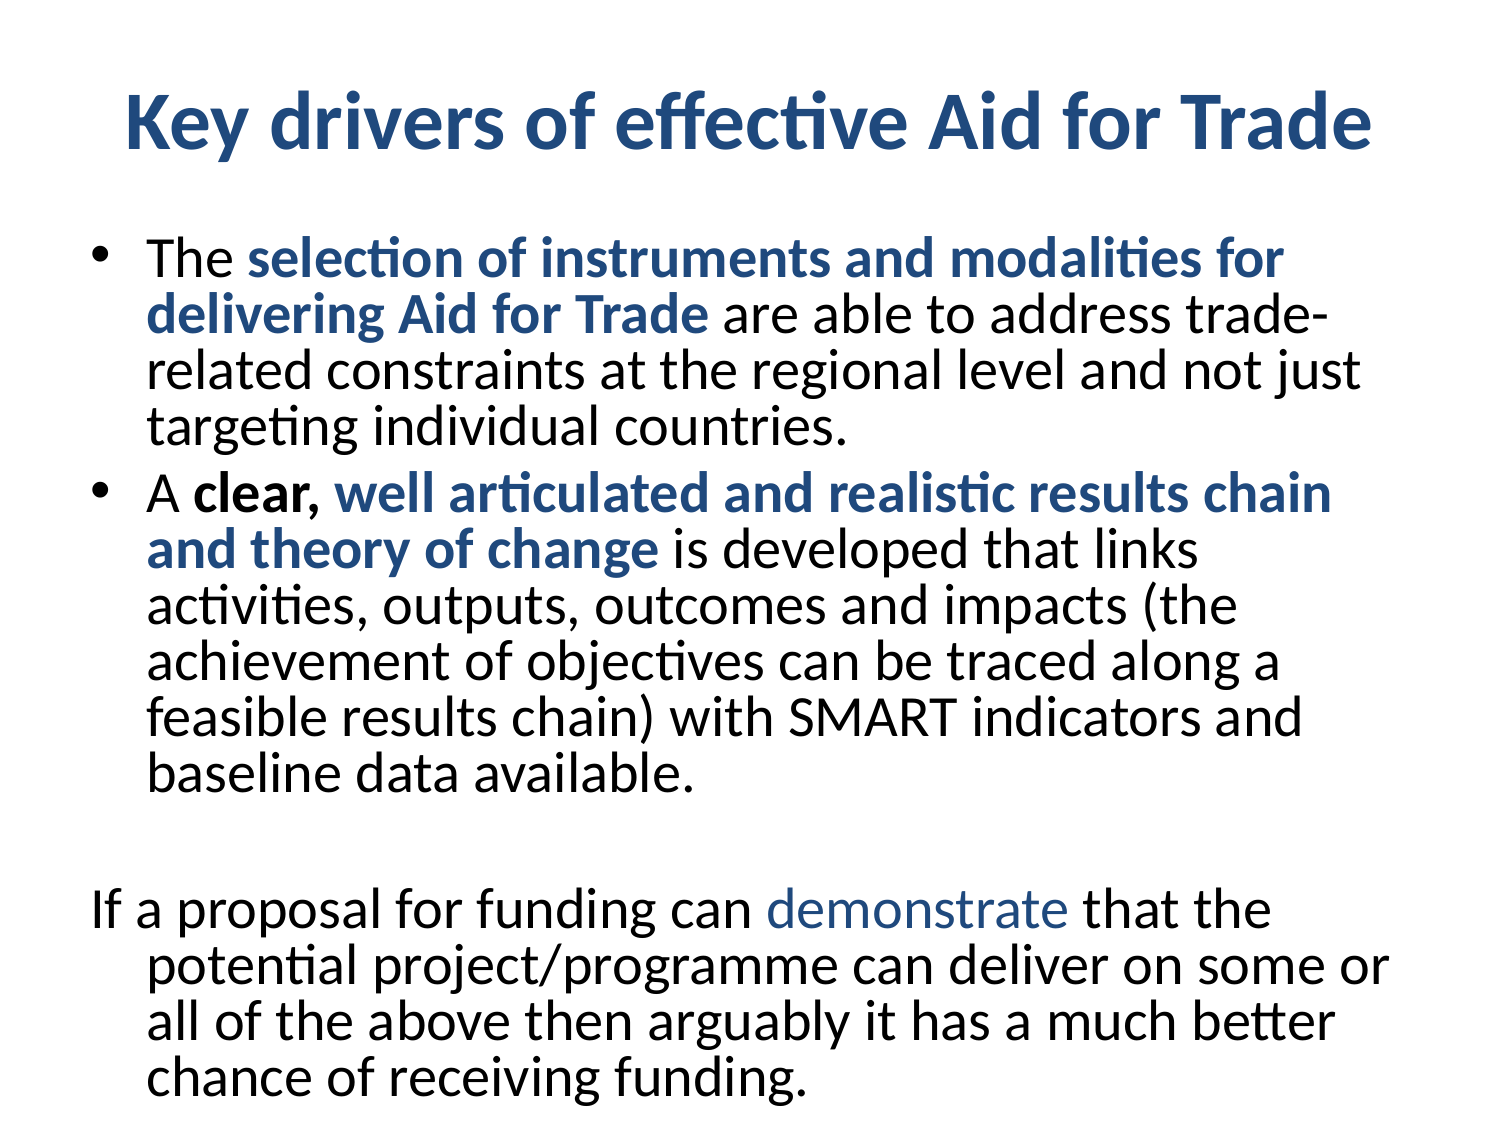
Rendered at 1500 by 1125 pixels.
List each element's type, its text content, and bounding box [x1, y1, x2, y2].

title Key drivers of effective Aid for Trade [74, 44, 1426, 188]
list The selection of instruments and modalities for delivering Aid for Trade are able to address trade-related constraints at the regional level and not just targeting individual countries. A clear, well articulated and realistic results chain and theory of change is developed that links activities, outputs, outcomes and impacts (the achievement of objectives can be traced along a feasible results chain) with SMART indicators and baseline data available. If a proposal for funding can demonstrate that the potential project/programme can deliver on some or all of the above then arguably it has a much better chance of receiving funding. [74, 224, 1426, 968]
